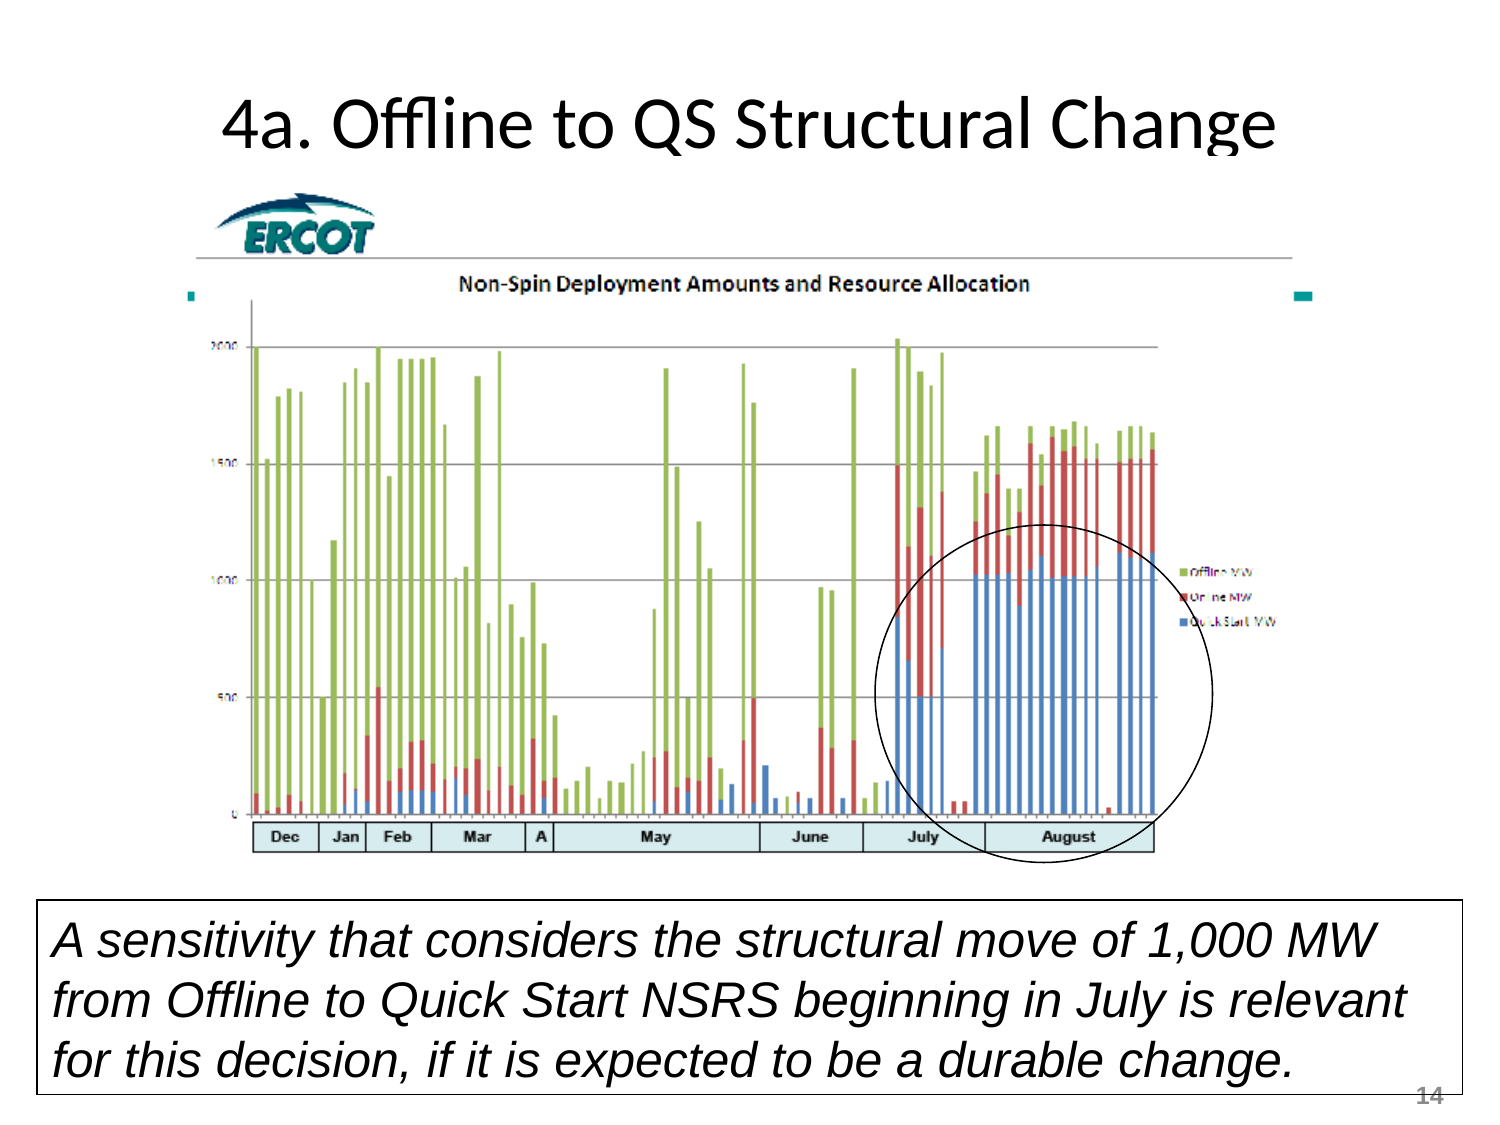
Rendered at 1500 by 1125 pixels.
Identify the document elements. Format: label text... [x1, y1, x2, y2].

text_box A sensitivity that considers the structural move of 1,000 MW from Offline to Quick Start NSRS beginning in July is relevant for this decision, if it is expected to be a durable change. [37, 899, 1463, 1095]
title 4a. Offline to QS Structural Change [74, 62, 1426, 176]
text_box 14 [1108, 1095, 1459, 1125]
picture [187, 155, 1313, 1001]
